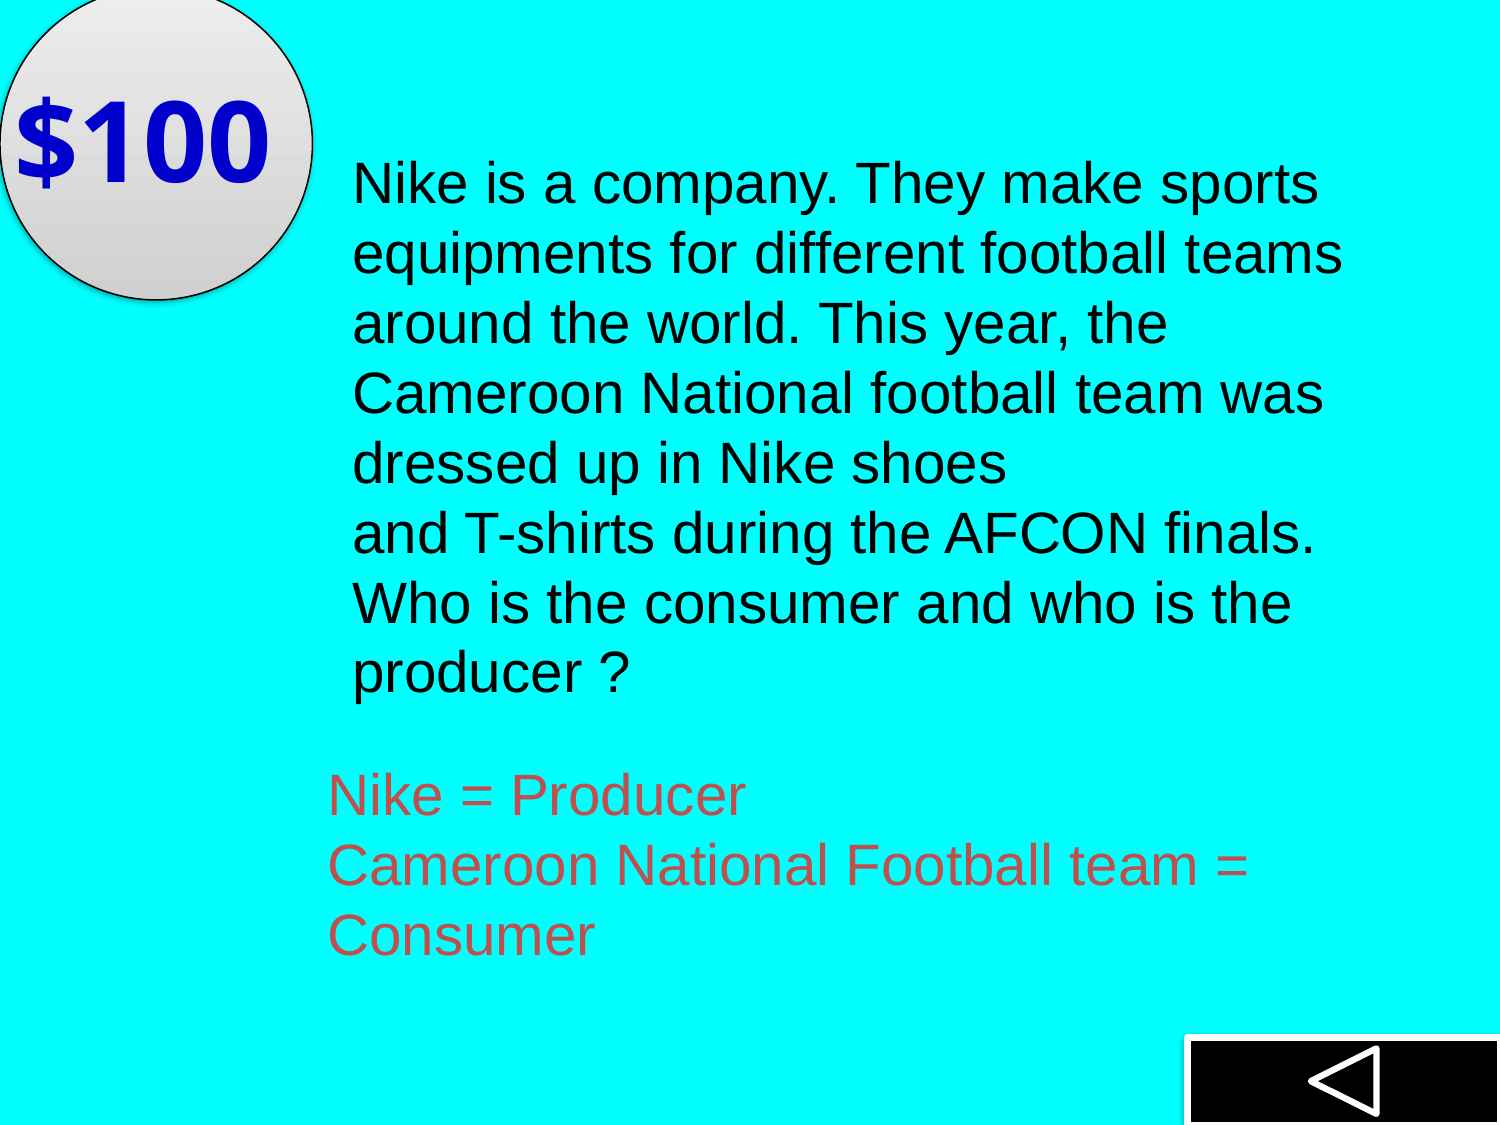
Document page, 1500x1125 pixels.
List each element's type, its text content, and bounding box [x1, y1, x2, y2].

text_box Nike is a company. They make sports equipments for different football teams around the world. This year, the Cameroon National football team was dressed up in Nike shoes and T-shirts during the AFCON finals. Who is the consumer and who is the producer ? [337, 213, 1413, 712]
text_box Nike = Producer Cameroon National Football team = Consumer [312, 750, 1400, 975]
text_box [22, 0, 291, 62]
text_box [1184, 1034, 1500, 1125]
text_box [15, 213, 298, 301]
text_box $100 [0, 62, 1425, 213]
